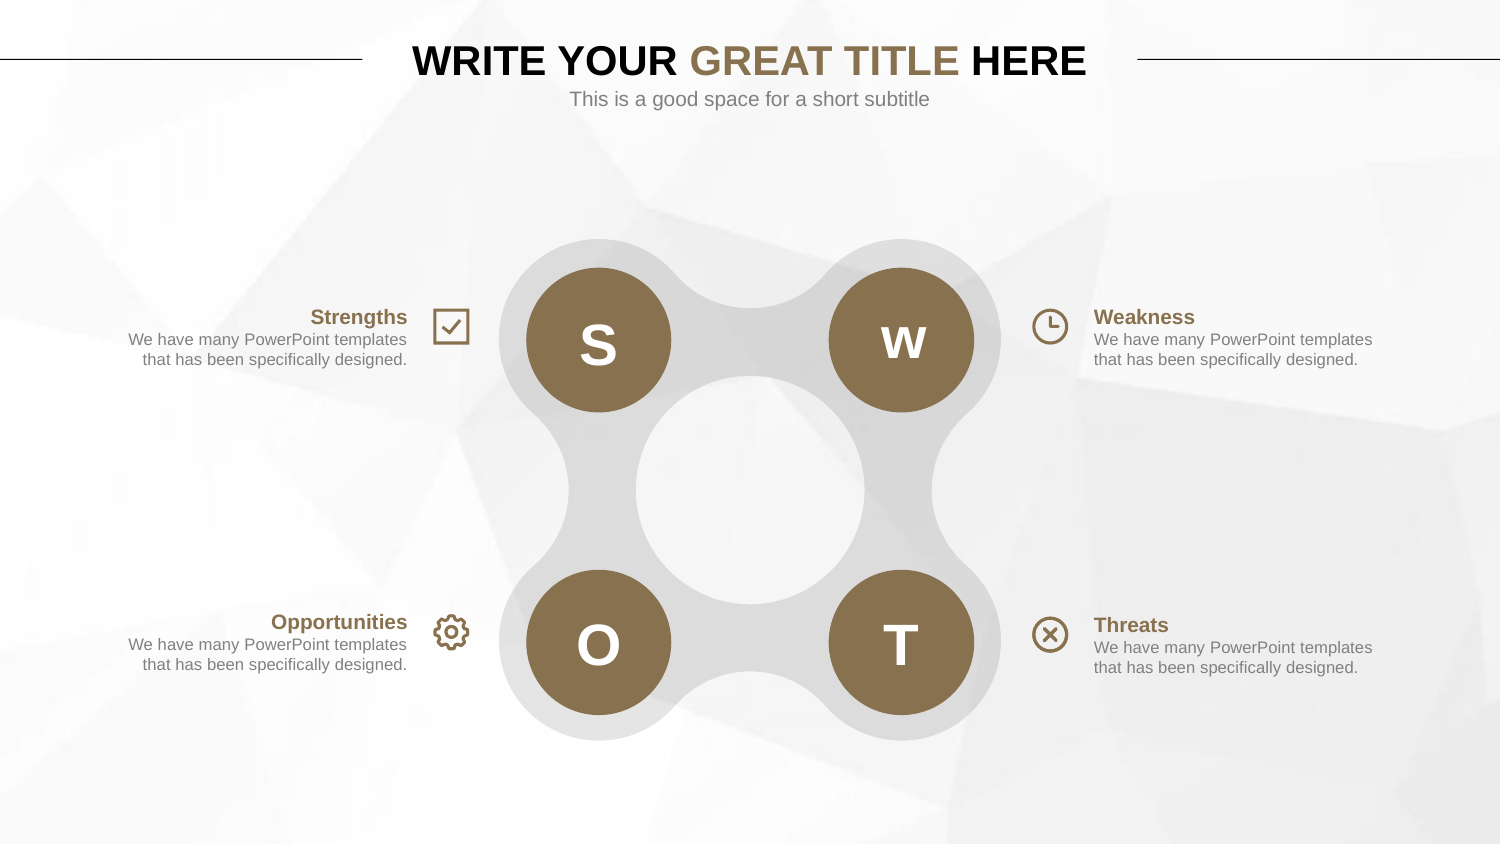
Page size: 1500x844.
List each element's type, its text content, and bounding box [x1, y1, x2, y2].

text_box Opportunities We have many PowerPoint templates that has been specifically designed. [100, 608, 408, 674]
text_box w [866, 292, 943, 378]
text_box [1032, 308, 1069, 345]
text_box S [564, 299, 634, 385]
text_box [498, 239, 1001, 741]
text_box [828, 267, 975, 413]
text_box [526, 267, 672, 413]
text_box T [868, 599, 934, 685]
text_box Weakness We have many PowerPoint templates that has been specifically designed. [1093, 303, 1402, 369]
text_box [433, 613, 470, 651]
text_box [526, 569, 672, 716]
text_box Threats We have many PowerPoint templates that has been specifically designed. [1093, 611, 1402, 677]
text_box Strengths We have many PowerPoint templates that has been specifically designed. [100, 303, 408, 369]
text_box [828, 569, 975, 716]
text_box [1032, 616, 1069, 653]
text_box This is a good space for a short subtitle [554, 78, 945, 119]
text_box O [561, 599, 637, 685]
picture [0, 0, 1500, 844]
text_box WRITE YOUR GREAT TITLE HERE [397, 26, 1103, 92]
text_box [433, 308, 470, 345]
